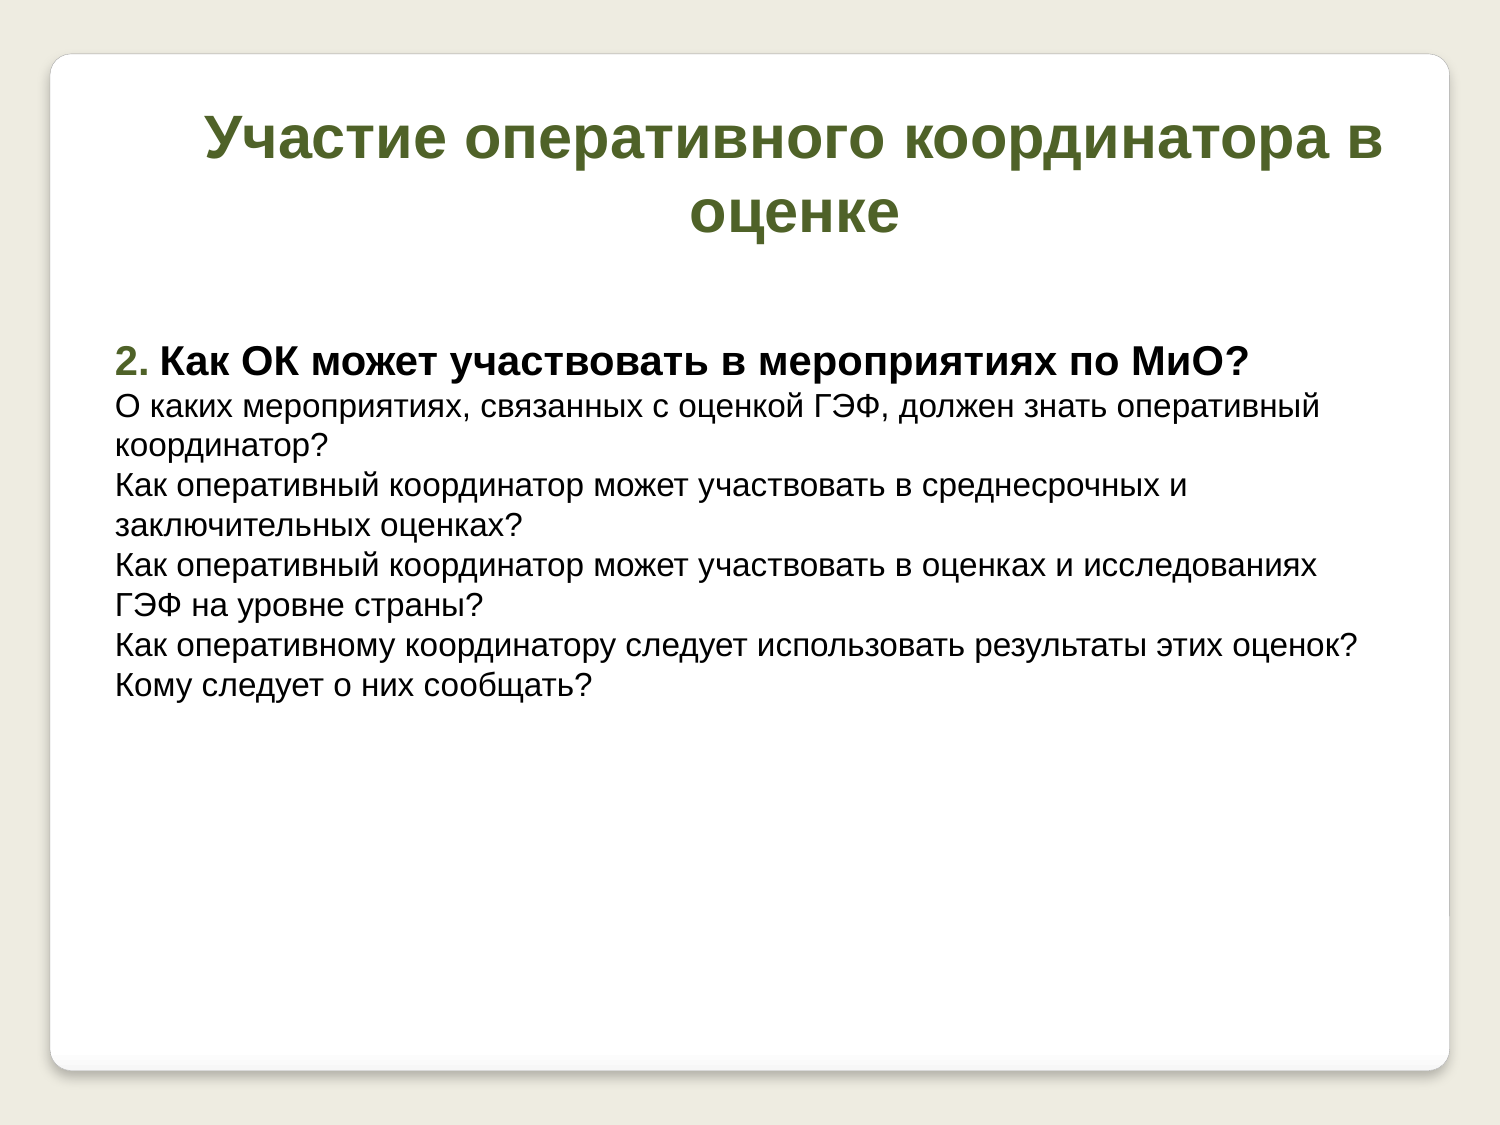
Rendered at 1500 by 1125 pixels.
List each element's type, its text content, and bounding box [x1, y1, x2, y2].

title Участие оперативного координатора в оценке [147, 90, 1443, 327]
list Как ОК может участвовать в мероприятиях по МиО? О каких мероприятиях, связанных с оценкой ГЭФ, должен знать оперативный координатор? Как оперативный координатор может участвовать в среднесрочных и заключительных оценках? Как оперативный координатор может участвовать в оценках и исследованиях ГЭФ на уровне страны? Как оперативному координатору следует использовать результаты этих оценок? Кому следует о них сообщать? [100, 326, 1400, 964]
